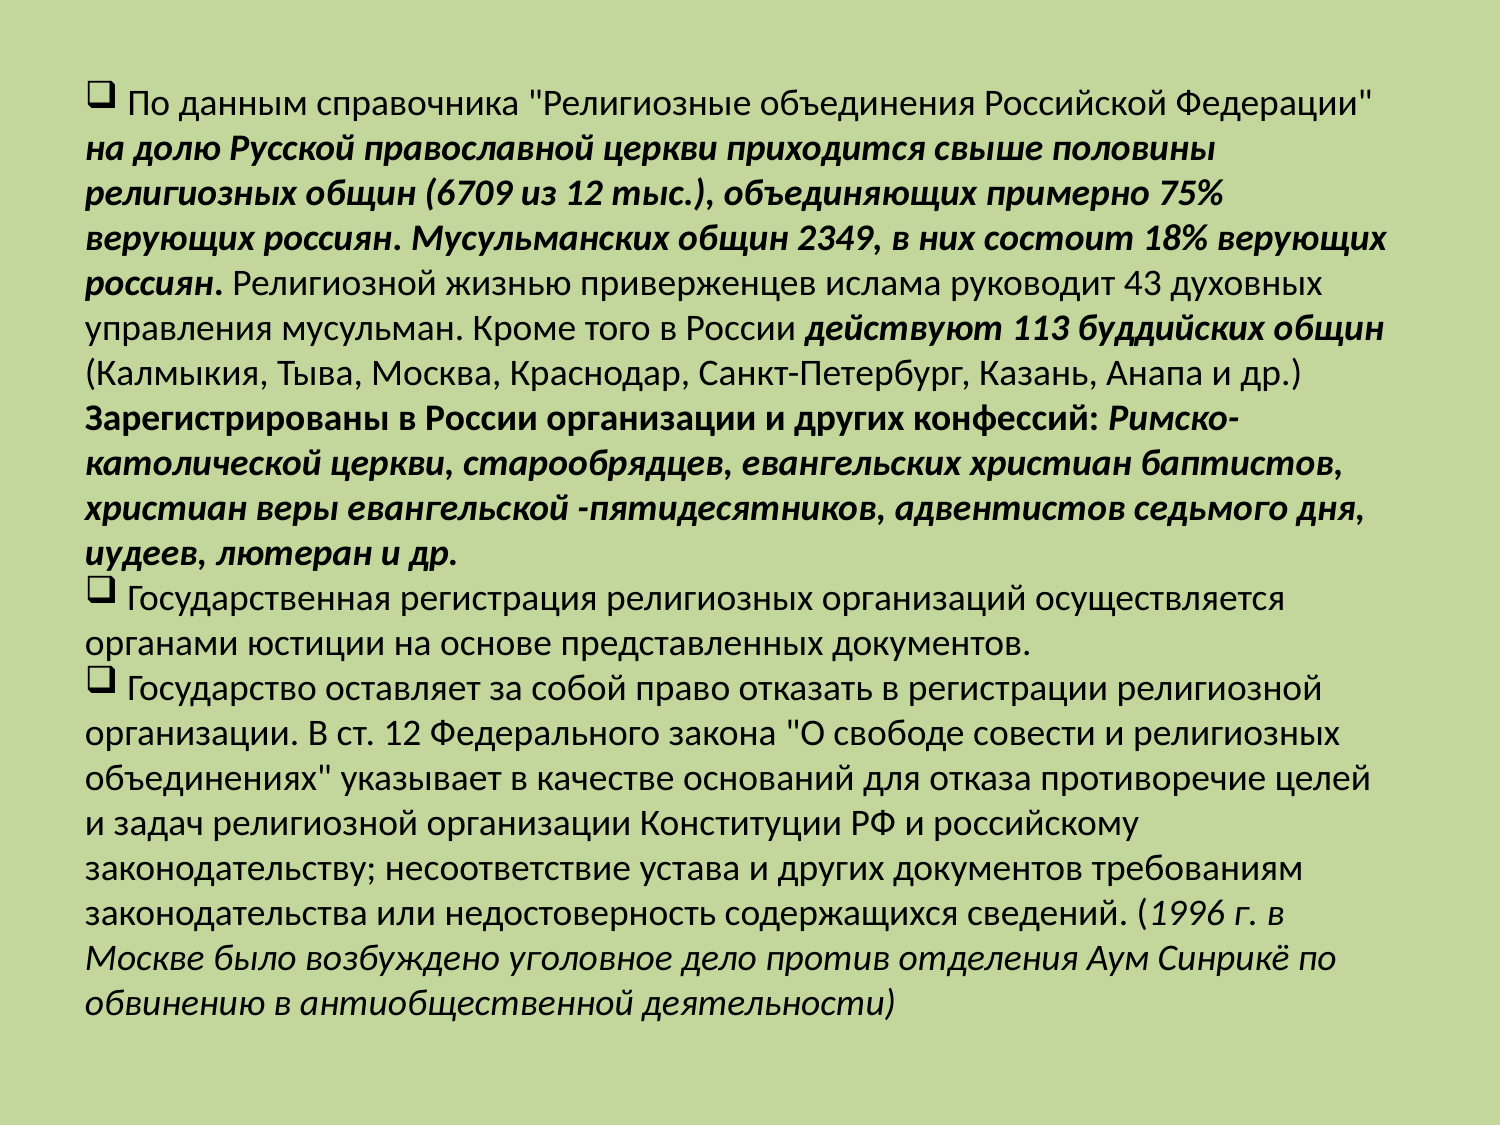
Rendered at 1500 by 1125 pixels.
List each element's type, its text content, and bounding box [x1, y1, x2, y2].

text_box По данным справочника "Религиозные объединения Российской Федерации" на долю Русской православной церкви приходится свыше половины религиозных общин (6709 из 12 тыс.), объединяющих примерно 75% верующих россиян. Мусульманских общин 2349, в них состоит 18% верующих россиян. Религиозной жизнью приверженцев ислама руководит 43 духовных управления мусульман. Кроме того в России действуют 113 буддийских общин (Калмыкия, Тыва, Москва, Краснодар, Санкт-Петербург, Казань, Анапа и др.) Зарегистрированы в России организации и других конфессий: Римско-католической церкви, старообрядцев, евангельских христиан баптистов, христиан веры евангельской -пятидесятников, адвентистов седьмого дня, иудеев, лютеран и др. Государственная регистрация религиозных организаций осуществляется органами юстиции на основе представленных документов. Государство оставляет за собой право отказать в регистрации религиозной организации. В ст. 12 Федерального закона "О свободе совести и религиозных объединениях" указывает в качестве оснований для отказа противоречие целей и задач религиозной организации Конституции РФ и российскому законодательству; несоответствие устава и других документов требованиям законодательства или недостоверность содержащихся сведений. (1996 г. в Москве было возбуждено уголовное дело против отделения Аум Синрикё по обвинению в антиобщественной деятельности) [70, 70, 1407, 1030]
